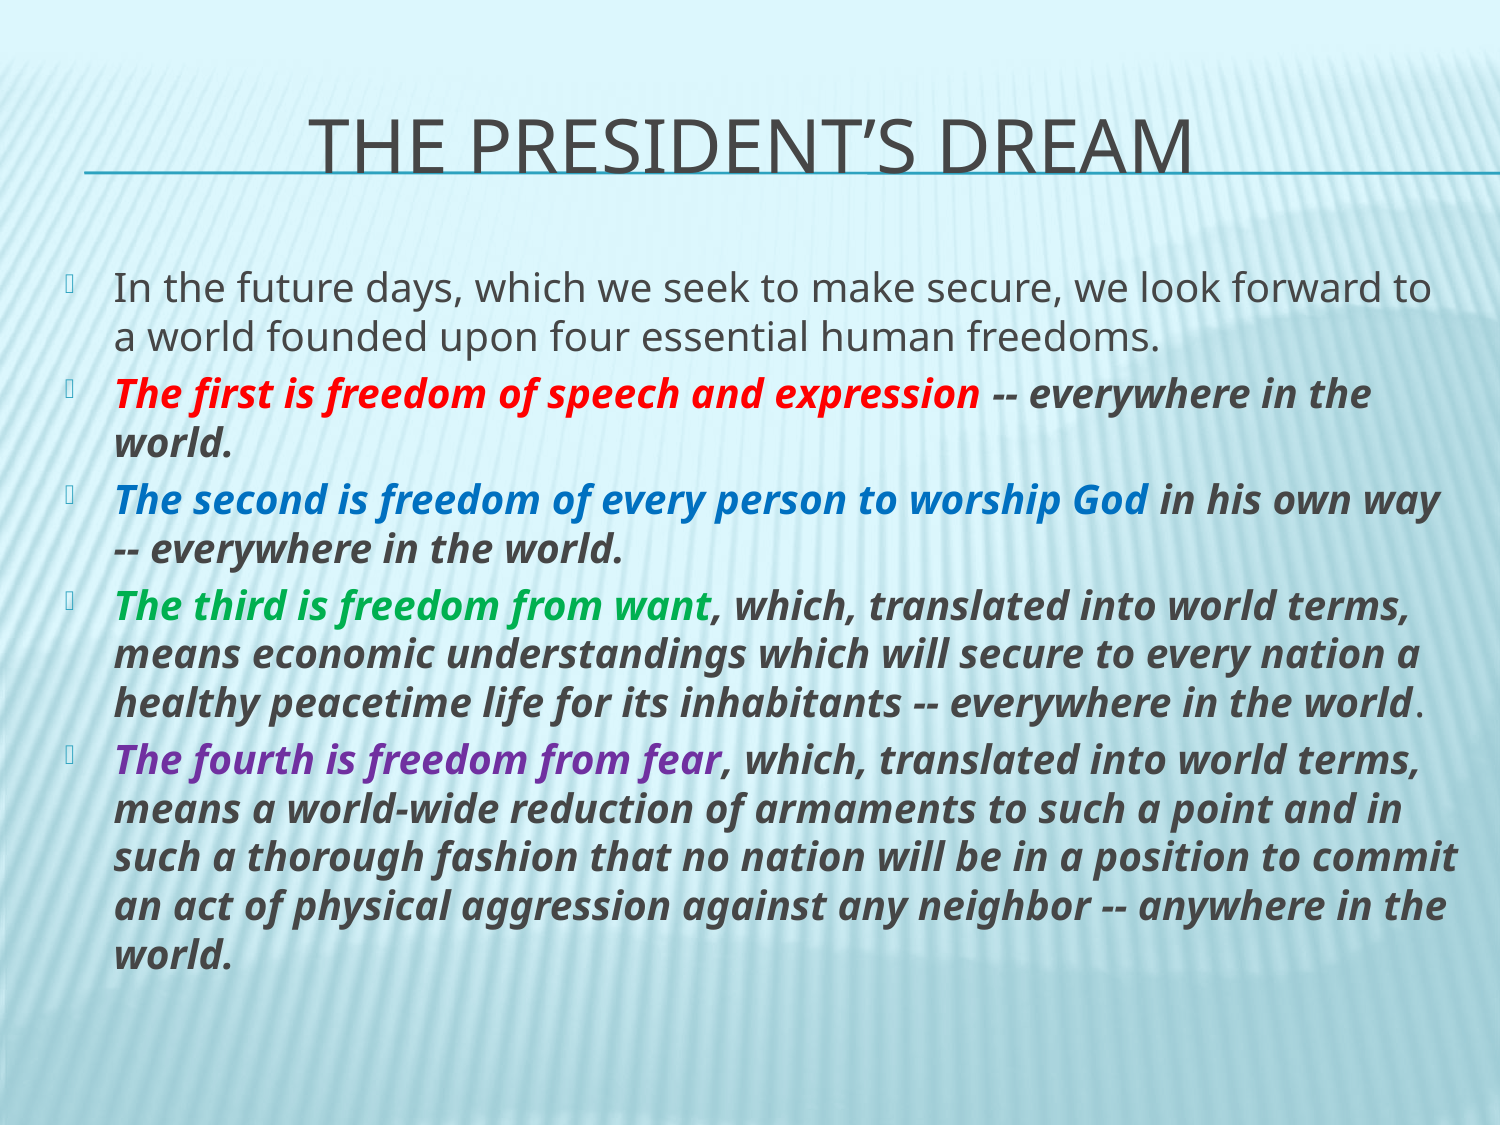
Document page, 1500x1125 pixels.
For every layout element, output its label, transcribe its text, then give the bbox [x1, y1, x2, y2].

title The president’s dream [50, 75, 1475, 213]
list In the future days, which we seek to make secure, we look forward to a world founded upon four essential human freedoms. The first is freedom of speech and expression -- everywhere in the world. The second is freedom of every person to worship God in his own way -- everywhere in the world. The third is freedom from want, which, translated into world terms, means economic understandings which will secure to every nation a healthy peacetime life for its inhabitants -- everywhere in the world. The fourth is freedom from fear, which, translated into world terms, means a world-wide reduction of armaments to such a point and in such a thorough fashion that no nation will be in a position to commit an act of physical aggression against any neighbor -- anywhere in the world. [50, 254, 1475, 998]
